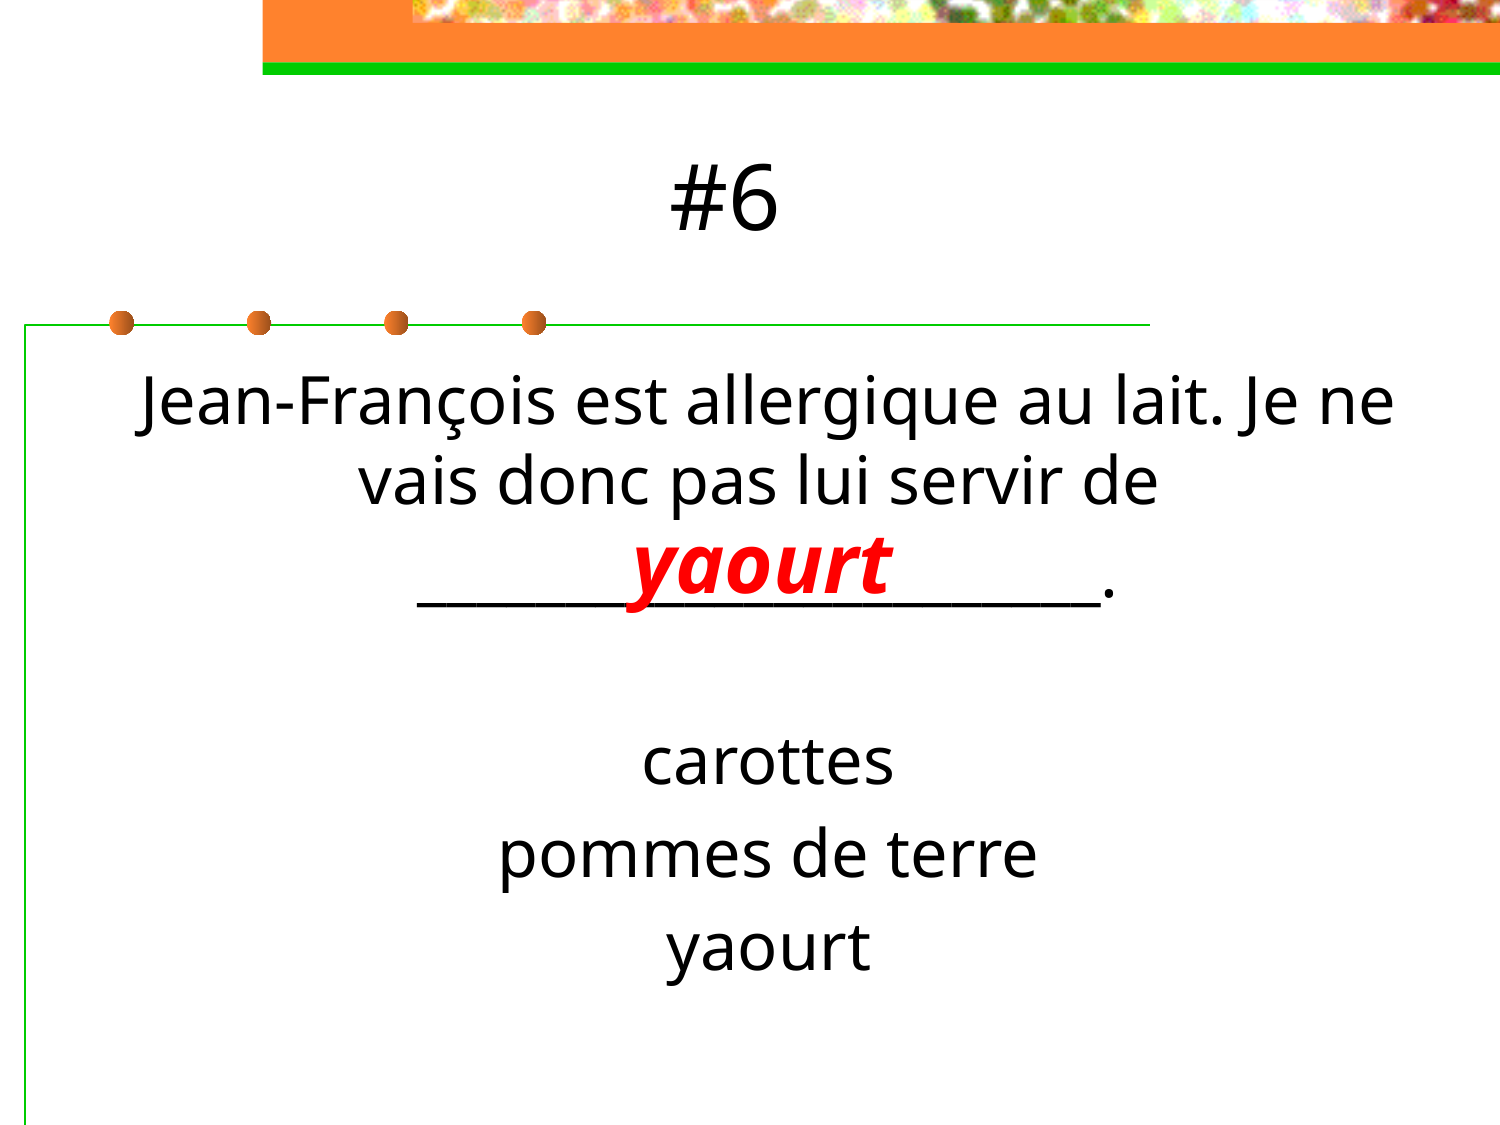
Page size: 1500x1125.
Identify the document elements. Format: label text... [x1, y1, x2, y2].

text_box yaourt [375, 502, 1150, 618]
picture [412, 0, 1500, 23]
list Jean-François est allergique au lait. Je ne vais donc pas lui servir de _______________________. carottes pommes de terre yaourt [87, 350, 1450, 1025]
title #6 [87, 99, 1363, 288]
